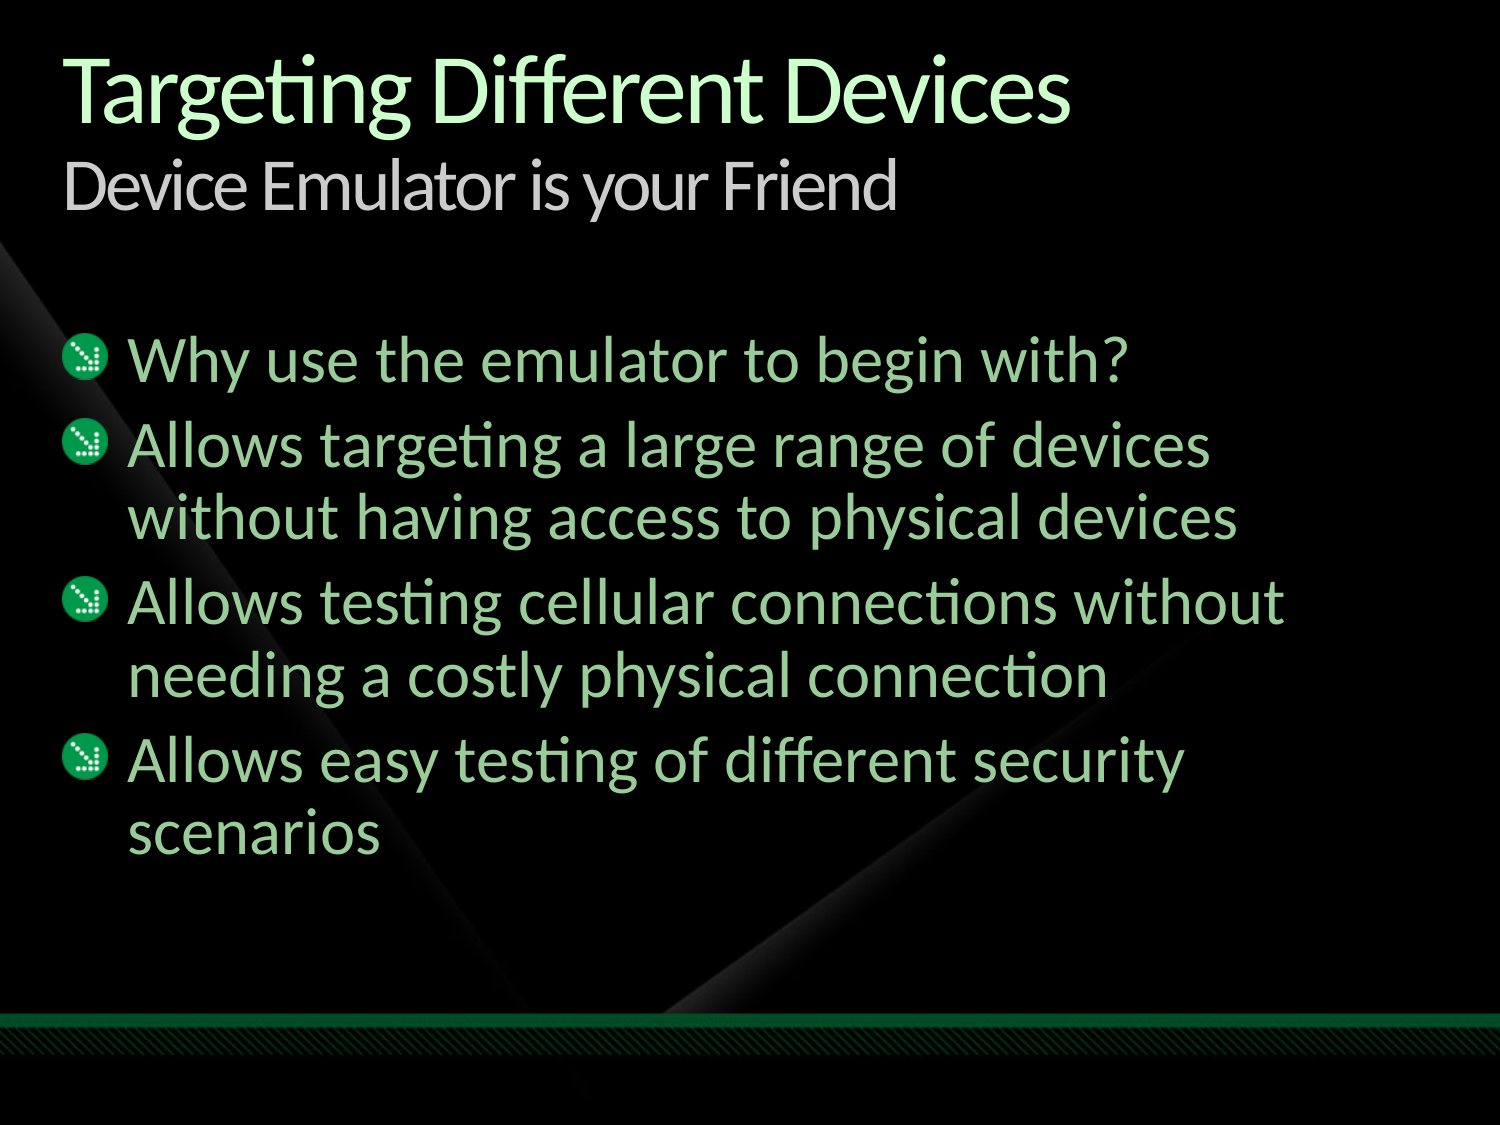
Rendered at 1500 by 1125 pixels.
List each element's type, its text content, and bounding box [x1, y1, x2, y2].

list Why use the emulator to begin with? Allows targeting a large range of devices without having access to physical devices Allows testing cellular connections without needing a costly physical connection Allows easy testing of different security scenarios [62, 231, 1438, 980]
title Targeting Different Devices Device Emulator is your Friend [62, 37, 1438, 229]
picture [0, 0, 1500, 1125]
